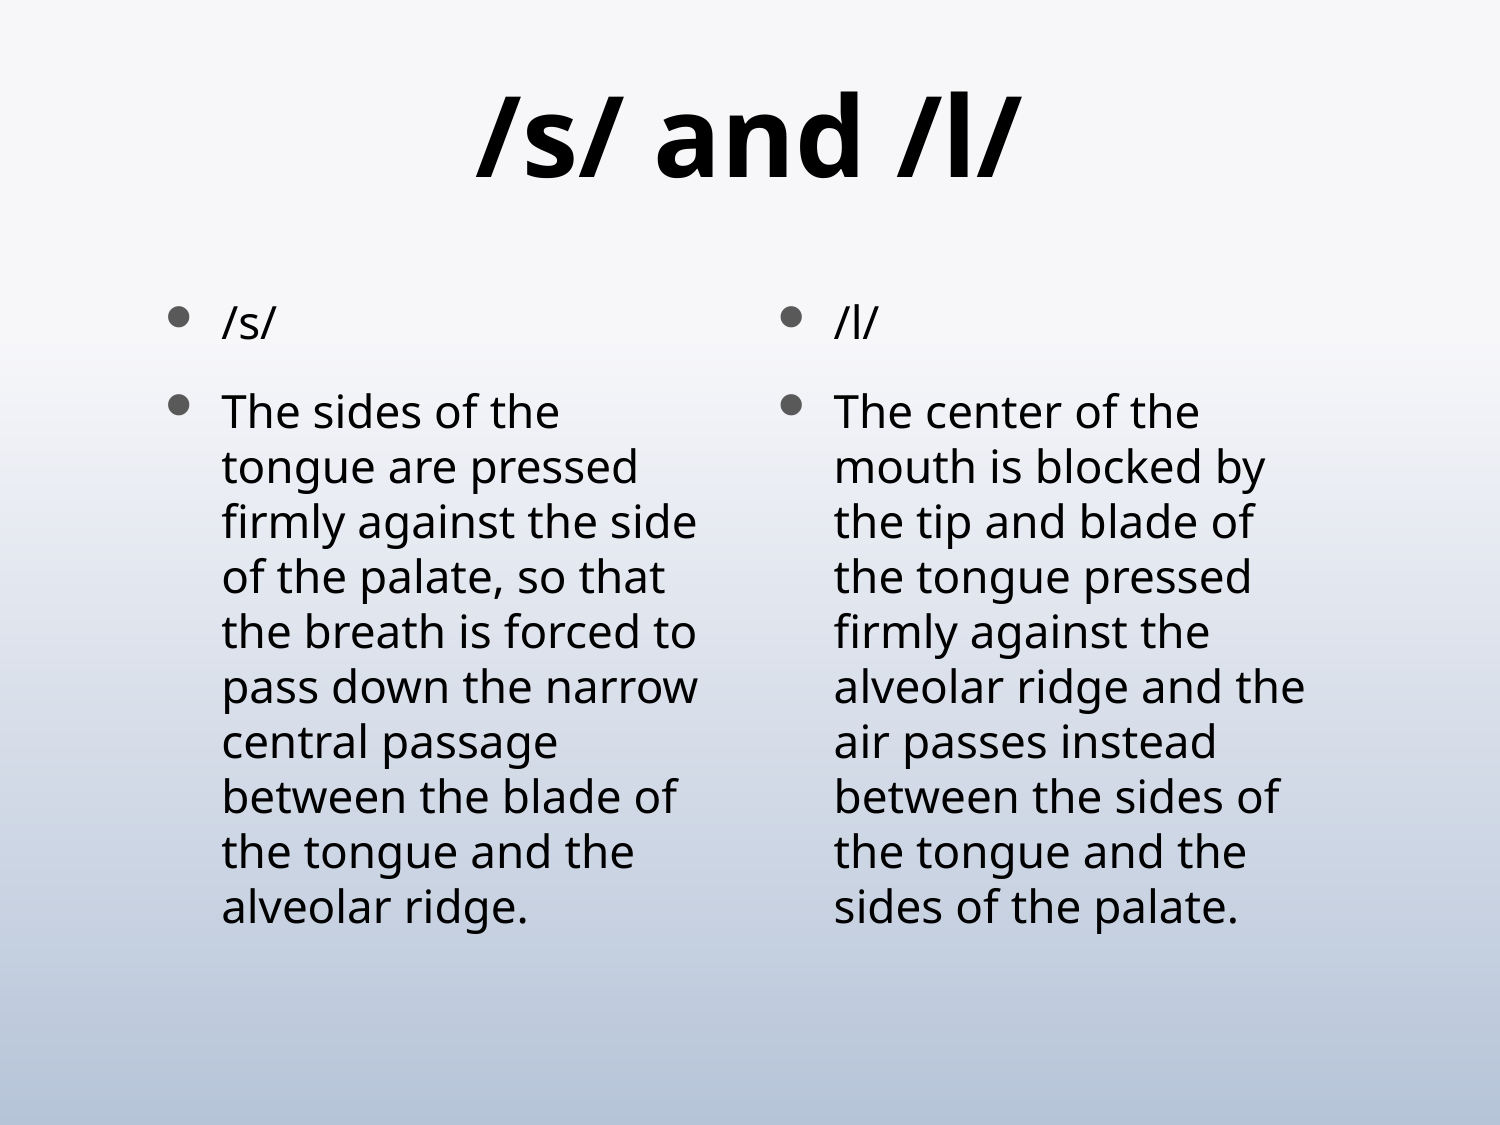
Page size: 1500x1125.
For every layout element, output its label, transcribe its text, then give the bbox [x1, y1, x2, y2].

list /l/ The center of the mouth is blocked by the tip and blade of the tongue pressed firmly against the alveolar ridge and the air passes instead between the sides of the tongue and the sides of the palate. [762, 286, 1348, 995]
list /s/ The sides of the tongue are pressed firmly against the side of the palate, so that the breath is forced to pass down the narrow central passage between the blade of the tongue and the alveolar ridge. [150, 286, 735, 995]
title /s/ and /l/ [150, 37, 1350, 245]
